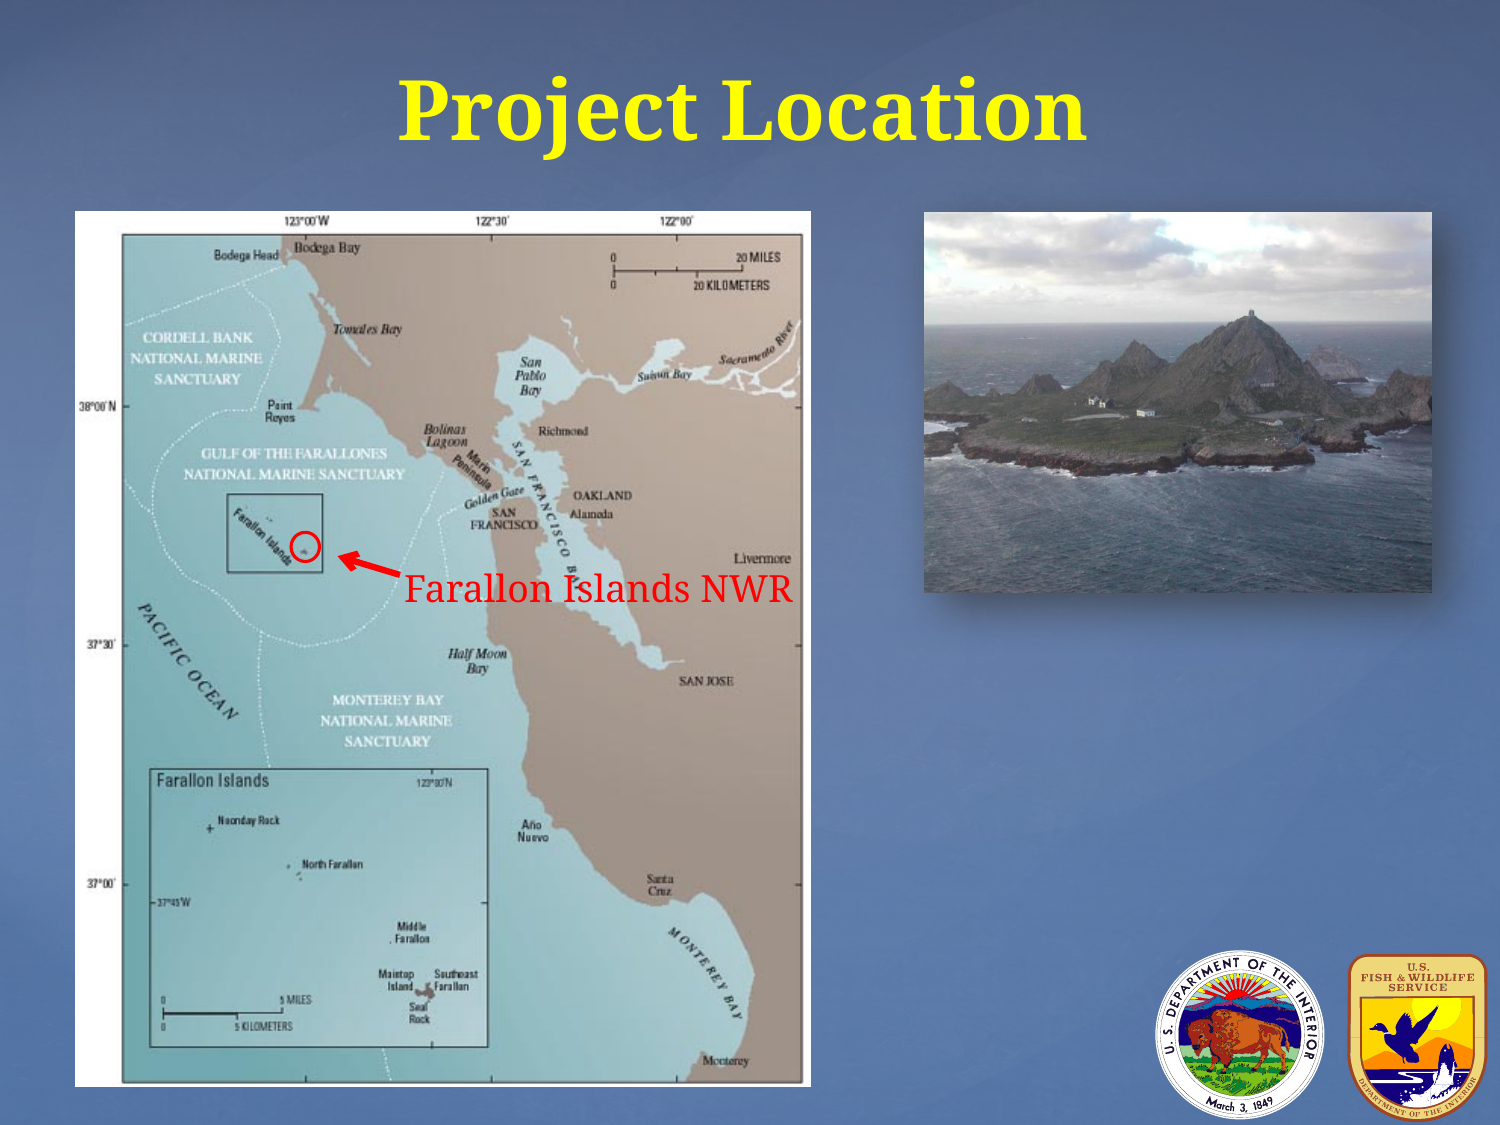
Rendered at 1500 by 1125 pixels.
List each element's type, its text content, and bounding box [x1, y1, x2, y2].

picture [924, 211, 1432, 593]
text_box Project Location [24, 50, 1463, 165]
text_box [74, 211, 812, 1088]
